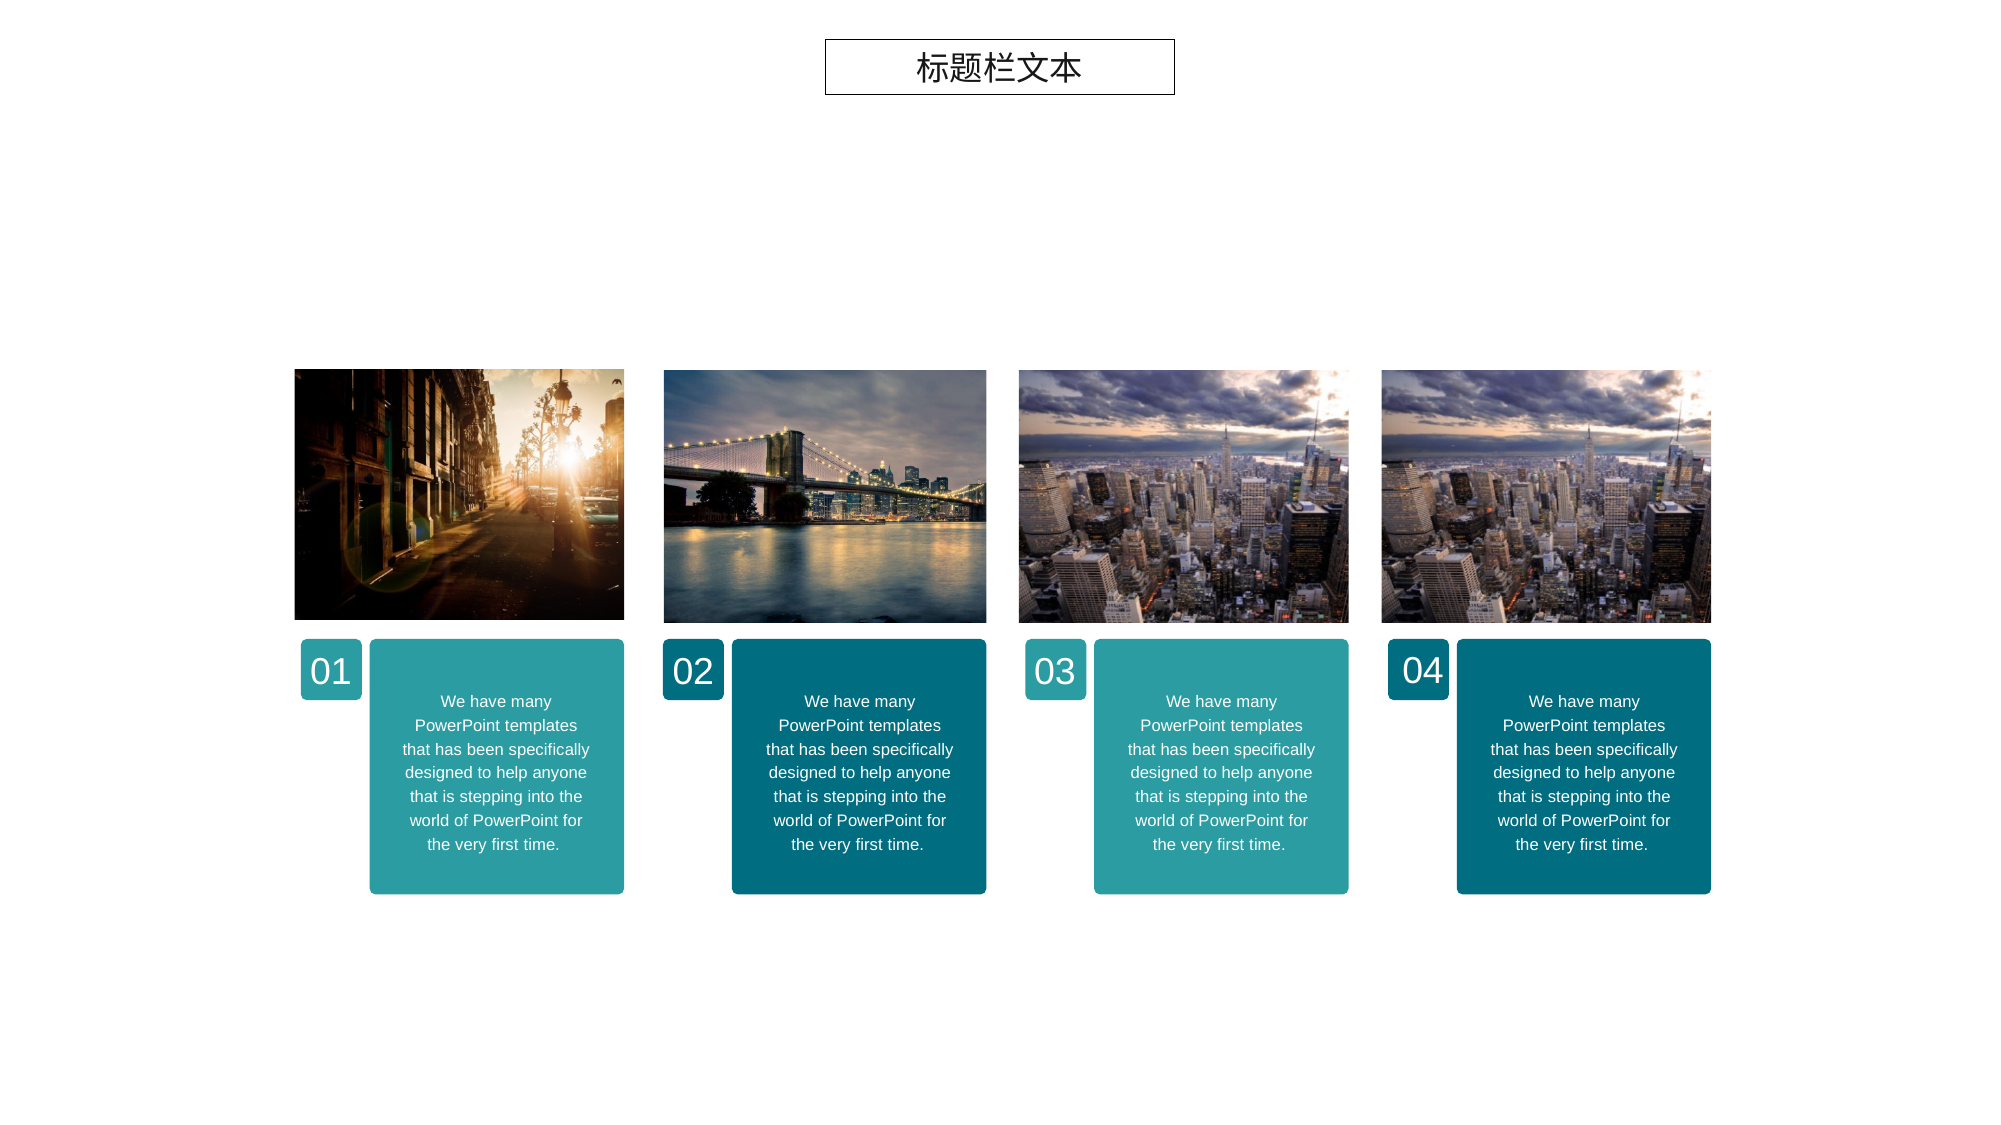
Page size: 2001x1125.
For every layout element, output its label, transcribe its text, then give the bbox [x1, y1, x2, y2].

picture [663, 370, 987, 623]
text_box [1094, 638, 1349, 895]
text_box We have many PowerPoint templates that has been specifically designed to help anyone that is stepping into the world of PowerPoint for the very first time. [1127, 686, 1317, 855]
text_box 03 [1018, 639, 1091, 699]
picture [294, 369, 625, 623]
picture [1381, 370, 1712, 623]
text_box We have many PowerPoint templates that has been specifically designed to help anyone that is stepping into the world of PowerPoint for the very first time. [1489, 686, 1679, 855]
text_box 02 [657, 639, 730, 700]
picture [1018, 370, 1349, 623]
text_box 01 [294, 639, 367, 700]
text_box We have many PowerPoint templates that has been specifically designed to help anyone that is stepping into the world of PowerPoint for the very first time. [401, 686, 591, 855]
text_box [1456, 638, 1712, 895]
text_box 标题栏文本 [825, 39, 1175, 95]
text_box [369, 638, 625, 895]
text_box [731, 638, 987, 895]
text_box We have many PowerPoint templates that has been specifically designed to help anyone that is stepping into the world of PowerPoint for the very first time. [765, 686, 955, 855]
text_box 04 [1356, 638, 1462, 699]
